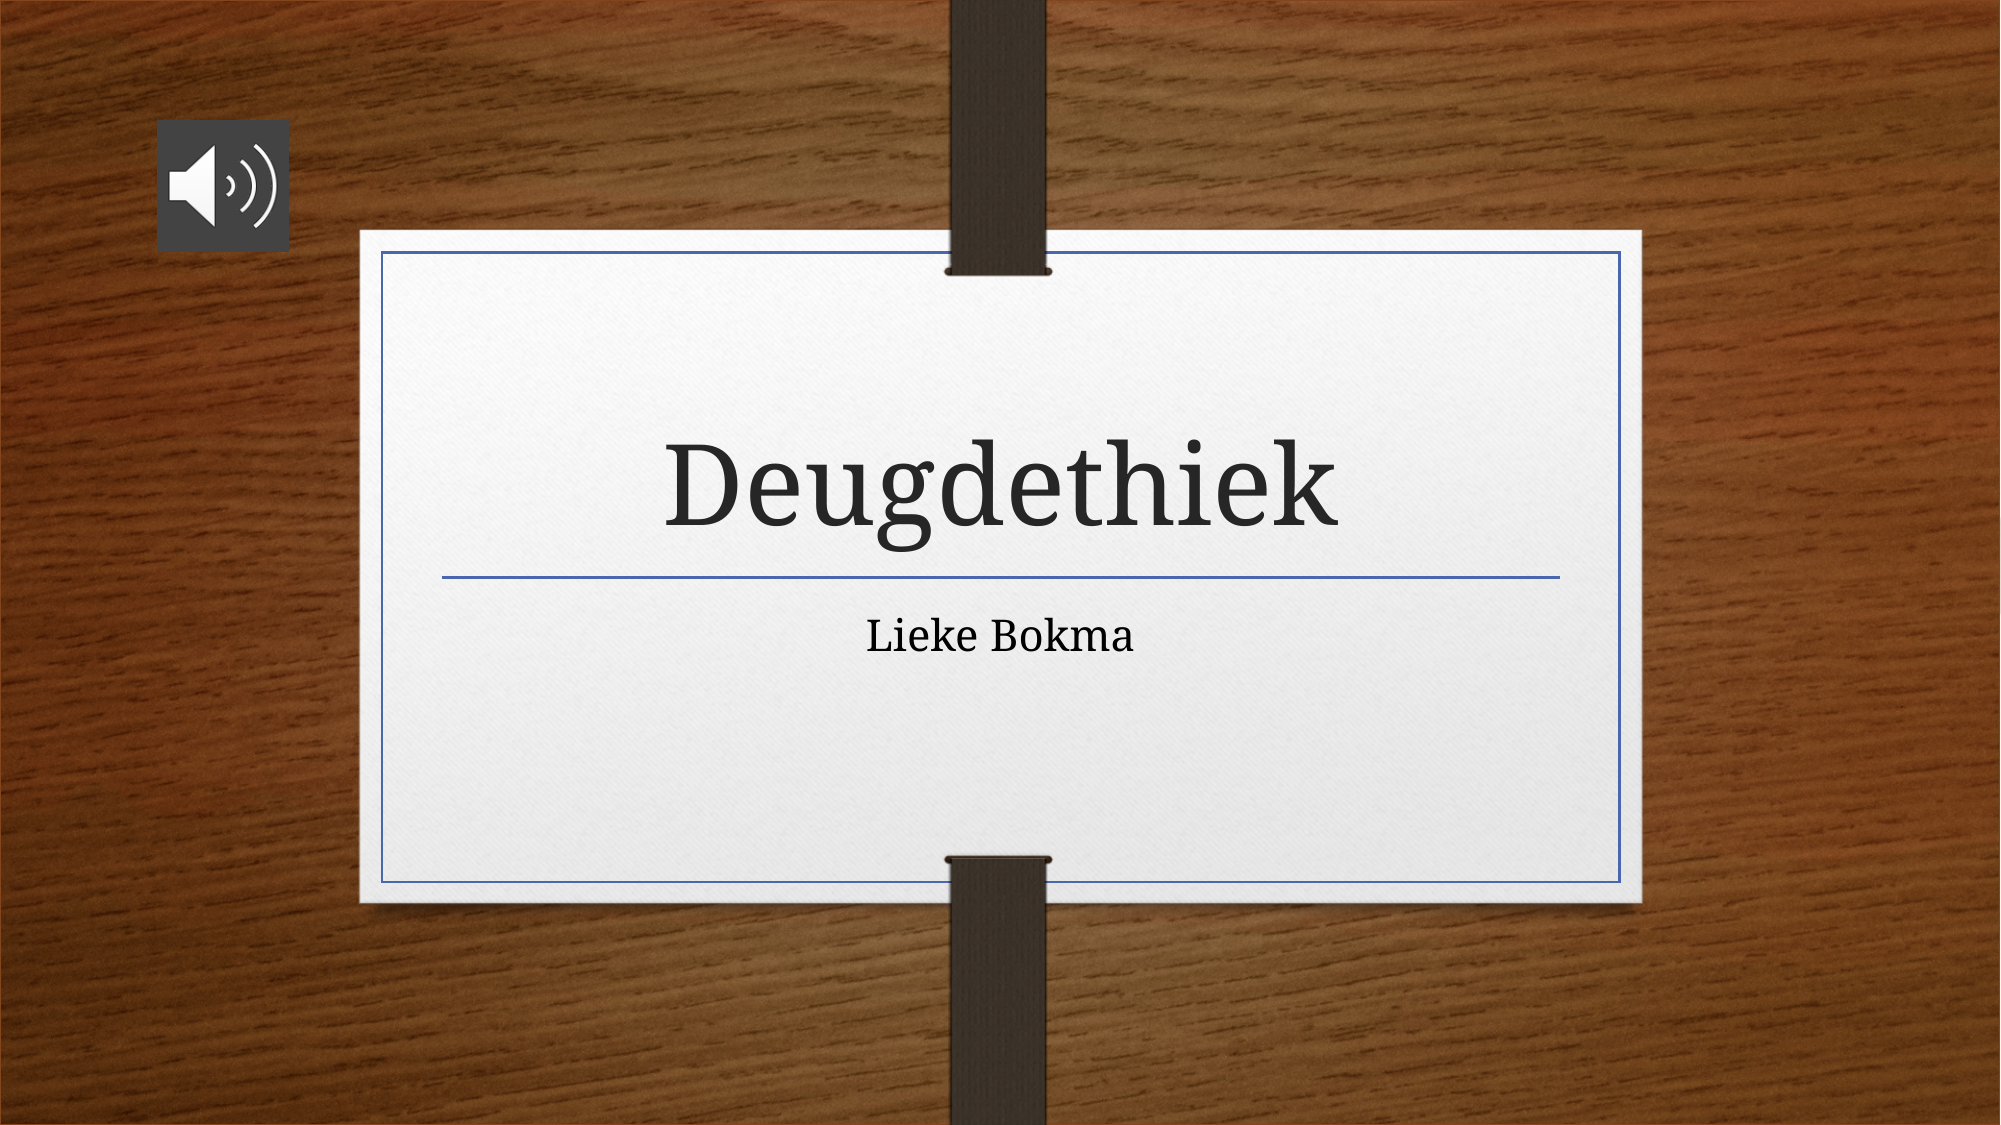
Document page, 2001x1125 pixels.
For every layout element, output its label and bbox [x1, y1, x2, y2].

text_box [0, 0, 2000, 1125]
picture [155, 119, 290, 253]
